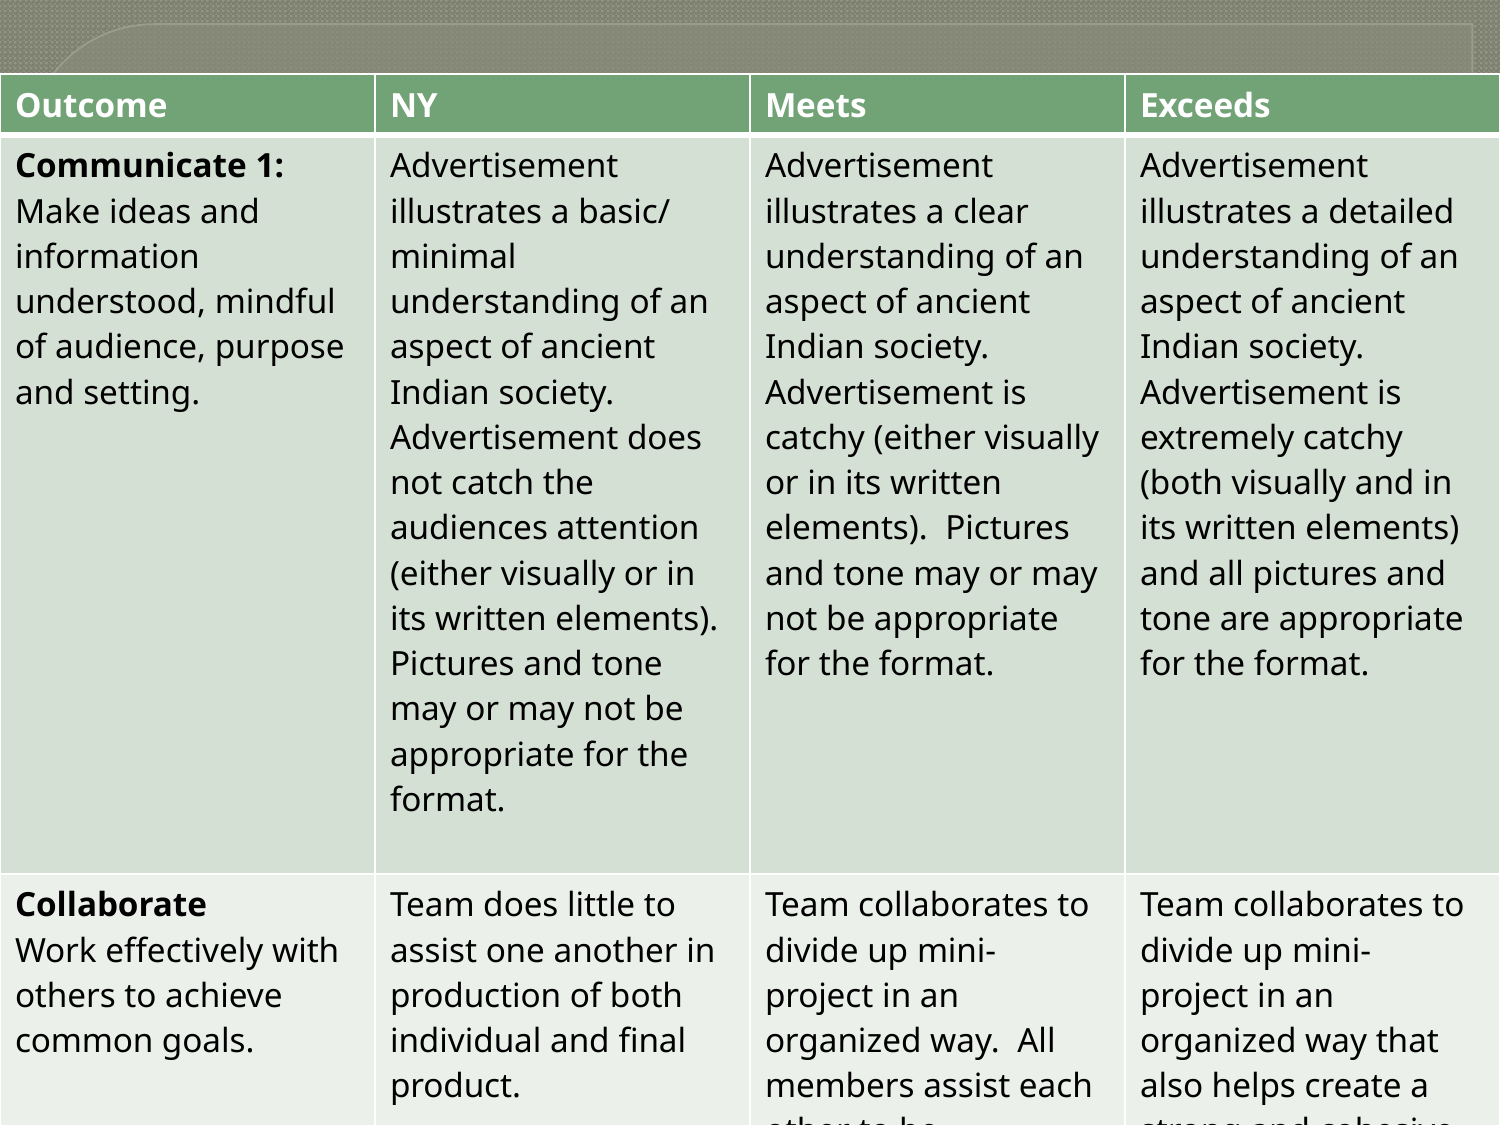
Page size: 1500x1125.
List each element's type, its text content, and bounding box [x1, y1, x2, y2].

table_header Exceeds [1126, 75, 1499, 132]
table_cell Communicate 1: Make ideas and information understood, mindful of audience, purpose and setting. [1, 138, 374, 873]
table_cell Collaborate Work effectively with others to achieve common goals. [1, 875, 374, 1125]
table_header Meets [751, 75, 1124, 132]
table_cell Advertisement illustrates a basic/ minimal understanding of an aspect of ancient Indian society. Advertisement does not catch the audiences attention (either visually or in its written elements). Pictures and tone may or may not be appropriate for the format. [376, 138, 749, 873]
table_header NY [376, 75, 749, 132]
table_cell Advertisement illustrates a clear understanding of an aspect of ancient Indian society. Advertisement is catchy (either visually or in its written elements). Pictures and tone may or may not be appropriate for the format. [751, 138, 1124, 873]
table_cell Team does little to assist one another in production of both individual and final product. [376, 875, 749, 1125]
table_cell Advertisement illustrates a detailed understanding of an aspect of ancient Indian society. Advertisement is extremely catchy (both visually and in its written elements) and all pictures and tone are appropriate for the format. [1126, 138, 1499, 873]
table_header Outcome [1, 75, 374, 132]
table_cell Team collaborates to divide up mini- project in an organized way. All members assist each other to be successful. [751, 875, 1124, 1125]
table_cell Team collaborates to divide up mini- project in an organized way that also helps create a strong and cohesive final product. All members assist each other to be successful. [1126, 875, 1499, 1125]
